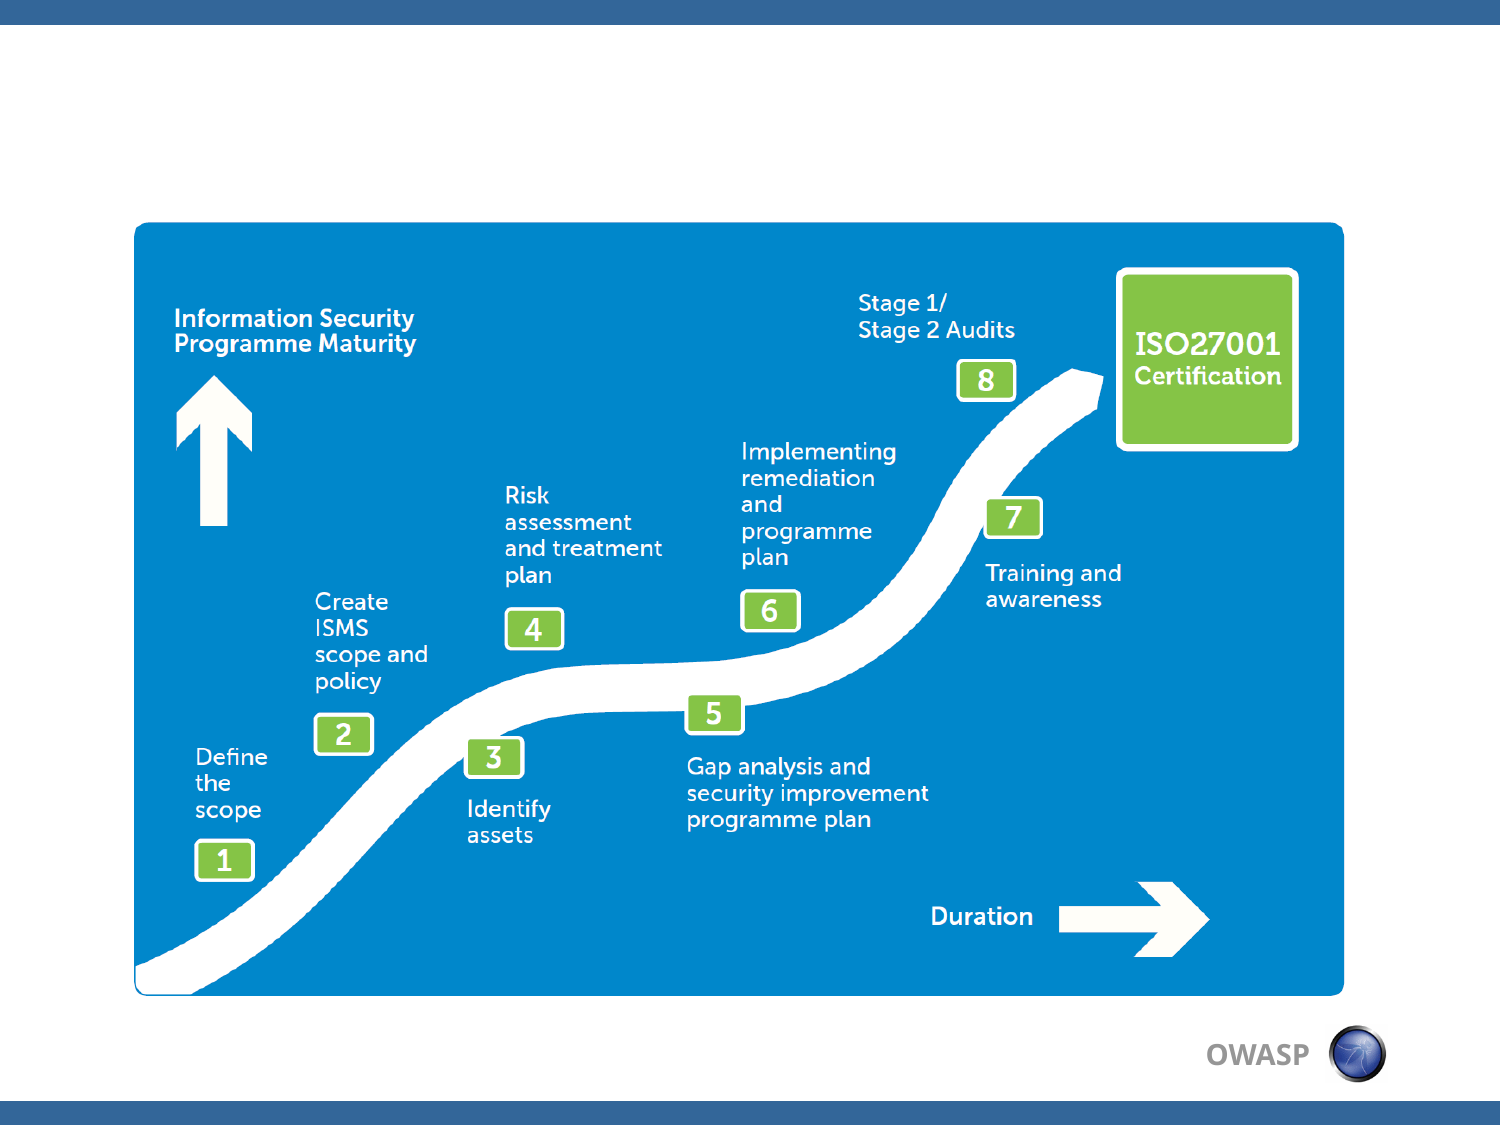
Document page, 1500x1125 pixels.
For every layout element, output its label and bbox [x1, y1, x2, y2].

picture [1325, 1024, 1388, 1083]
list [123, 208, 1349, 1001]
